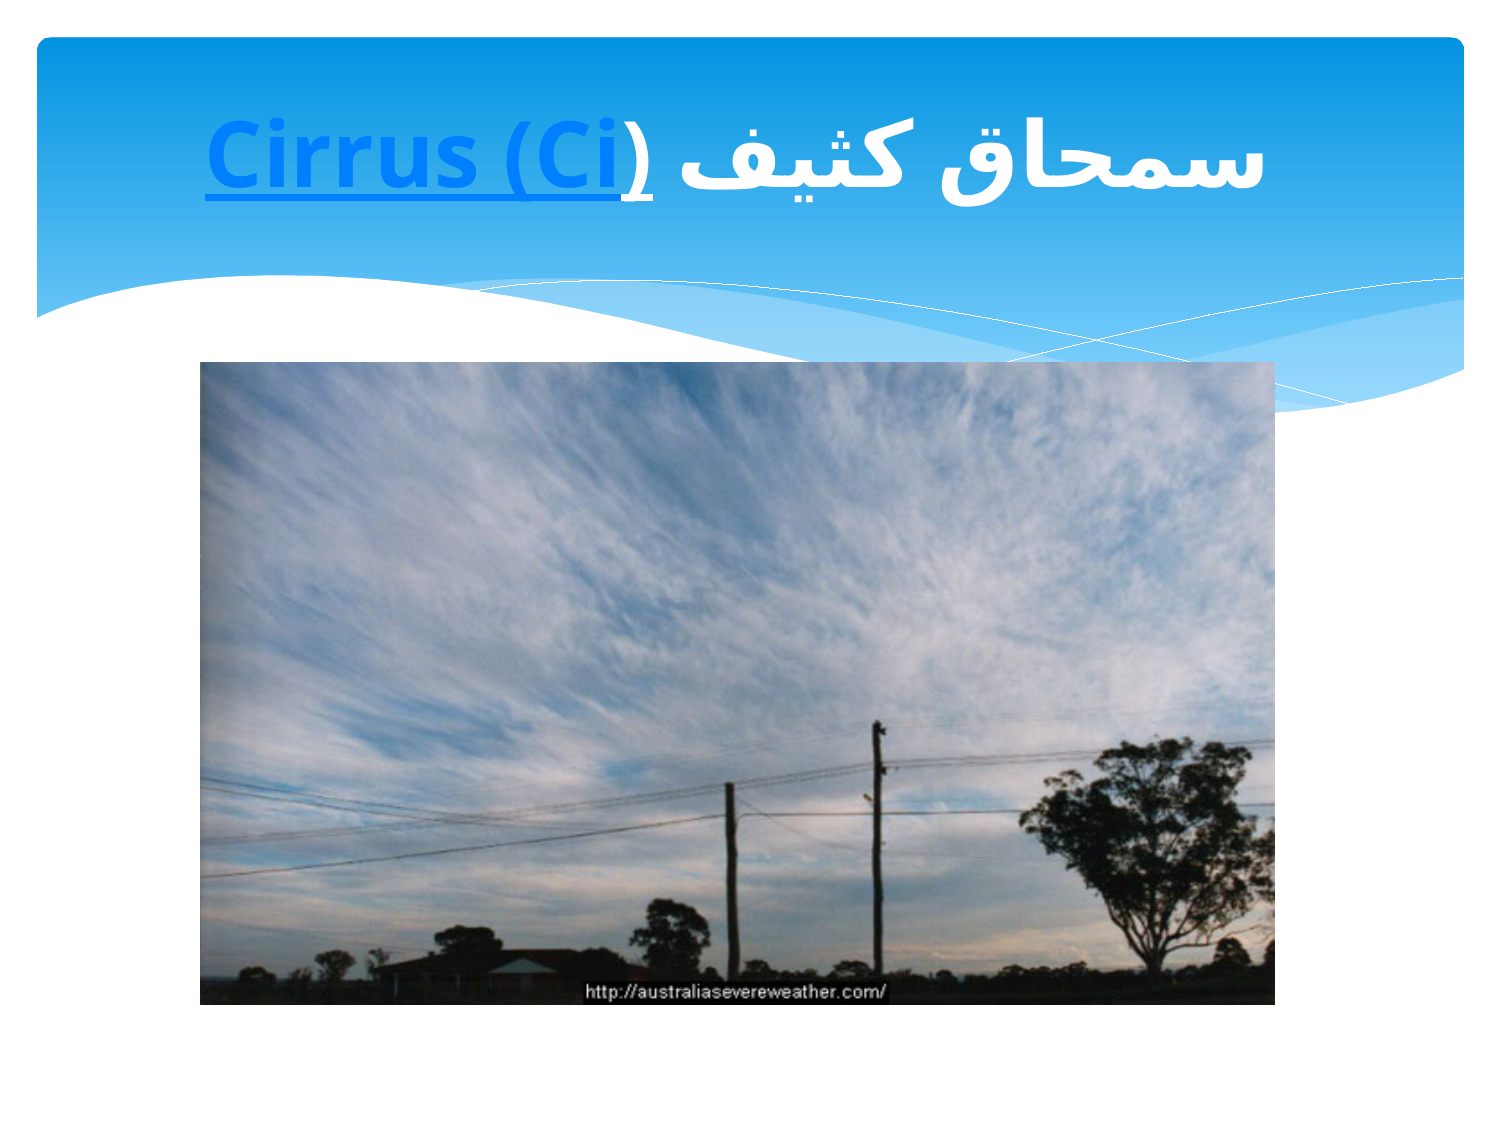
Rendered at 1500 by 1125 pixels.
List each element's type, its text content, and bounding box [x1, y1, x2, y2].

title Cirrus (Ci) سمحاق كثيف [75, 55, 1425, 261]
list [199, 362, 1276, 1006]
